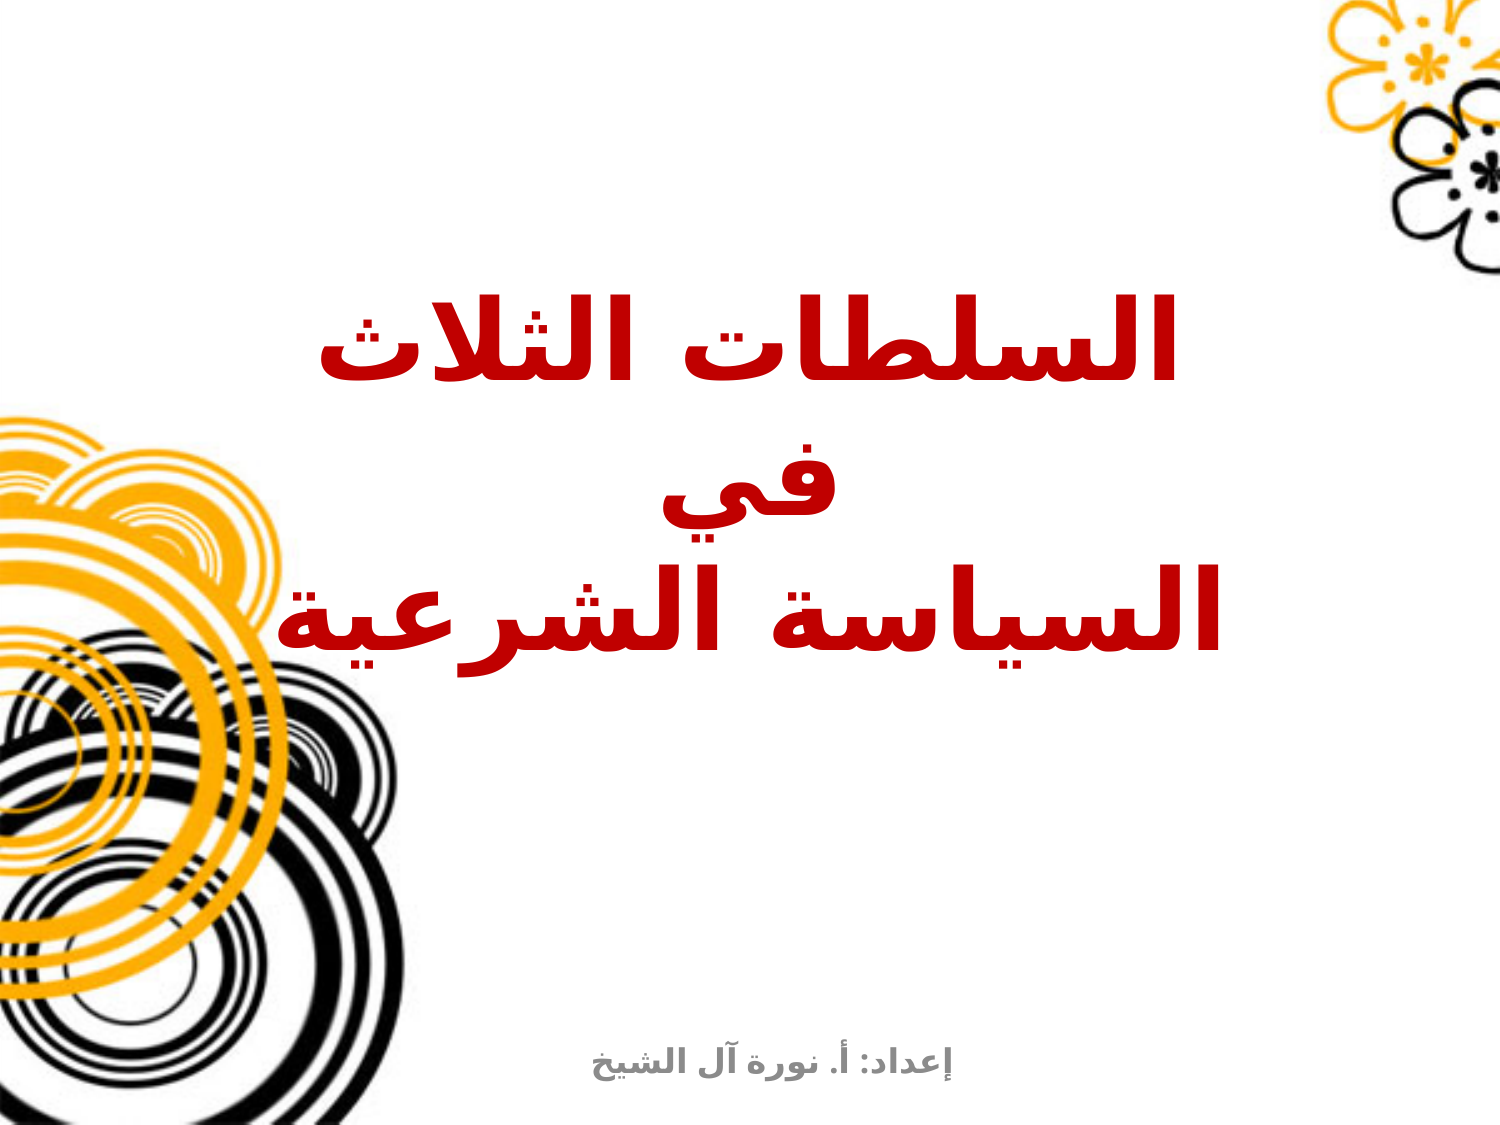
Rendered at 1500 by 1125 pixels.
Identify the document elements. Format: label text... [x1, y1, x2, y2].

subtitle إعداد: أ. نورة آل الشيخ [492, 984, 1053, 1090]
title السلطات الثلاث في السياسة الشرعية [112, 349, 1388, 591]
picture [0, 0, 1500, 1125]
